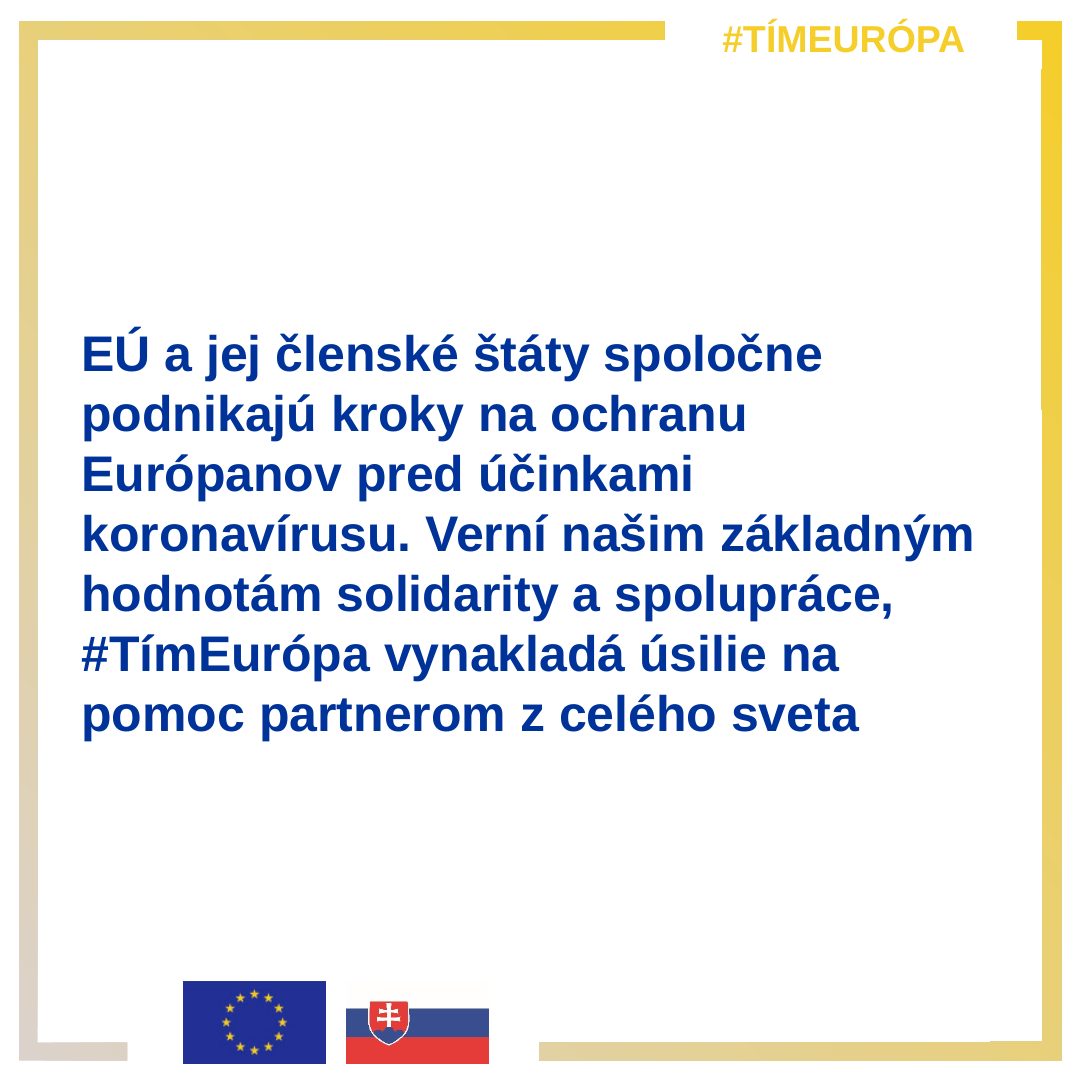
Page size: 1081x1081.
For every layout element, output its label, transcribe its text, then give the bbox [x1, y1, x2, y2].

text_box [18, 20, 666, 1062]
picture [182, 980, 327, 1065]
text_box #TÍMEURÓPA [680, 7, 1008, 68]
text_box EÚ a jej členské štáty spoločne podnikajú kroky na ochranu Európanov pred účinkami koronavírusu. Verní našim základným hodnotám solidarity a spolupráce, #TímEurópa vynakladá úsilie na pomoc partnerom z celého sveta [66, 314, 997, 749]
text_box [538, 20, 1063, 1062]
picture [345, 980, 490, 1065]
